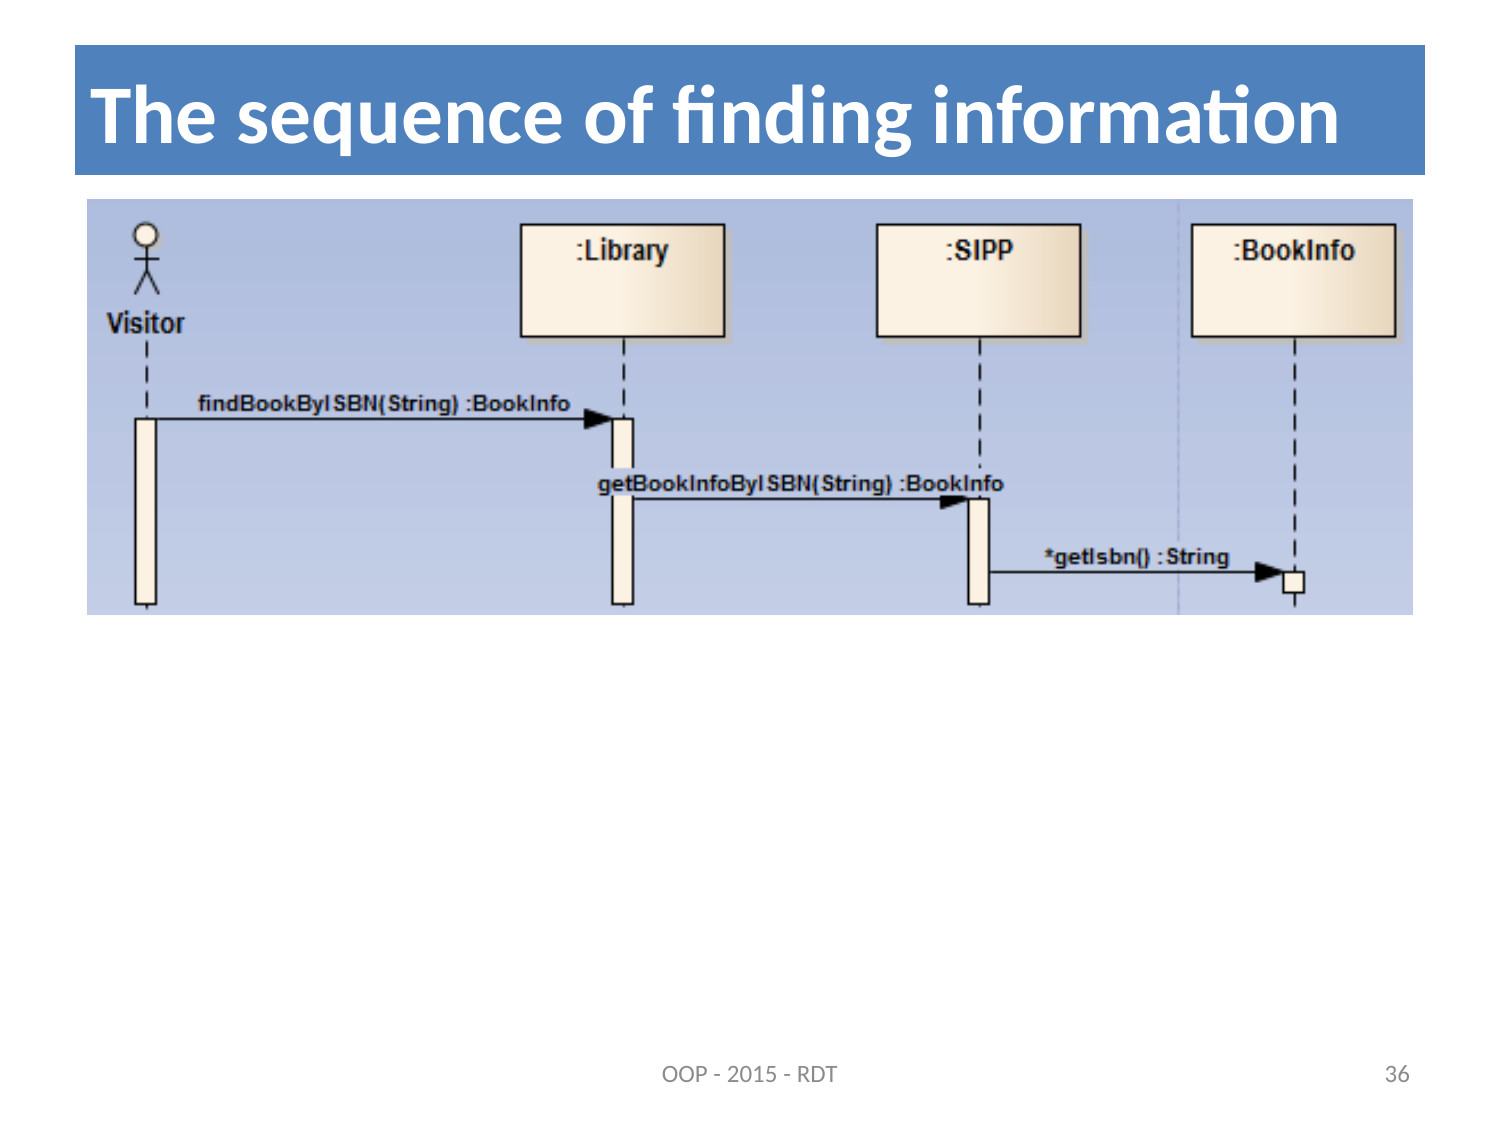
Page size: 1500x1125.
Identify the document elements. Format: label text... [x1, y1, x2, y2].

picture [87, 199, 1413, 616]
title The sequence of finding information [75, 45, 1425, 175]
slide_number 36 [1074, 1042, 1425, 1103]
footer OOP - 2015 - RDT [512, 1042, 988, 1103]
